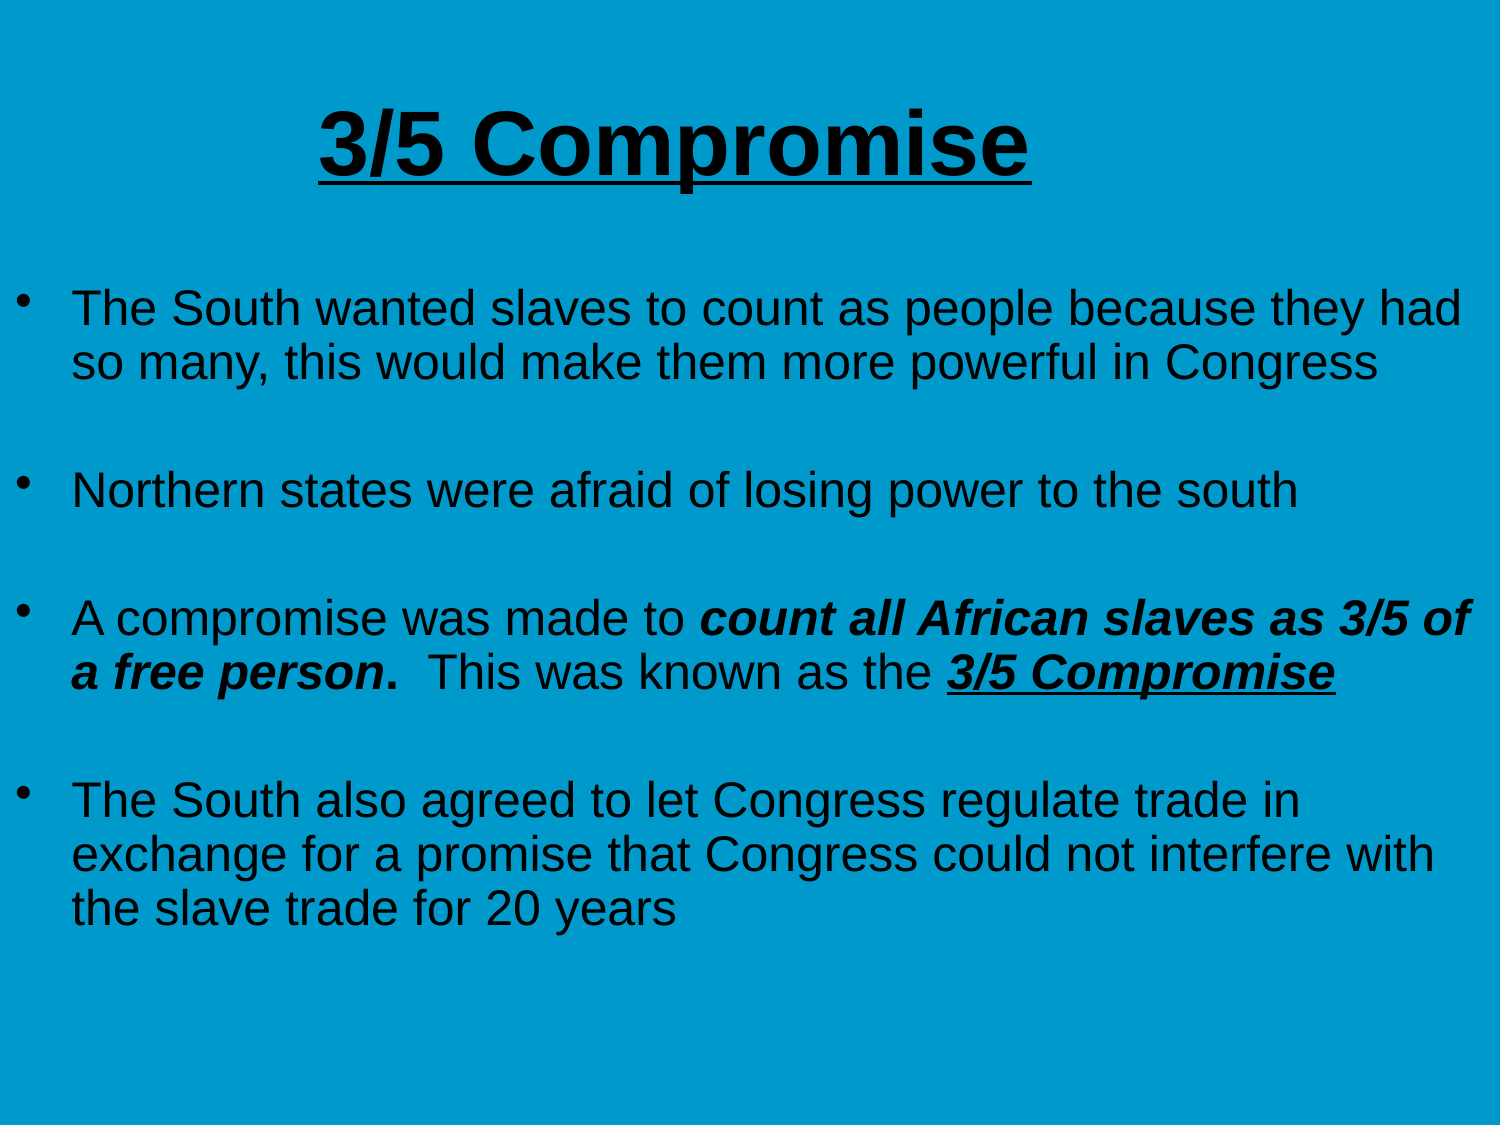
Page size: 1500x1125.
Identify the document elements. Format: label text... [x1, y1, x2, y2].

title 3/5 Compromise [0, 45, 1350, 212]
list The South wanted slaves to count as people because they had so many, this would make them more powerful in Congress Northern states were afraid of losing power to the south A compromise was made to count all African slaves as 3/5 of a free person. This was known as the 3/5 Compromise The South also agreed to let Congress regulate trade in exchange for a promise that Congress could not interfere with the slave trade for 20 years [0, 212, 1488, 1125]
